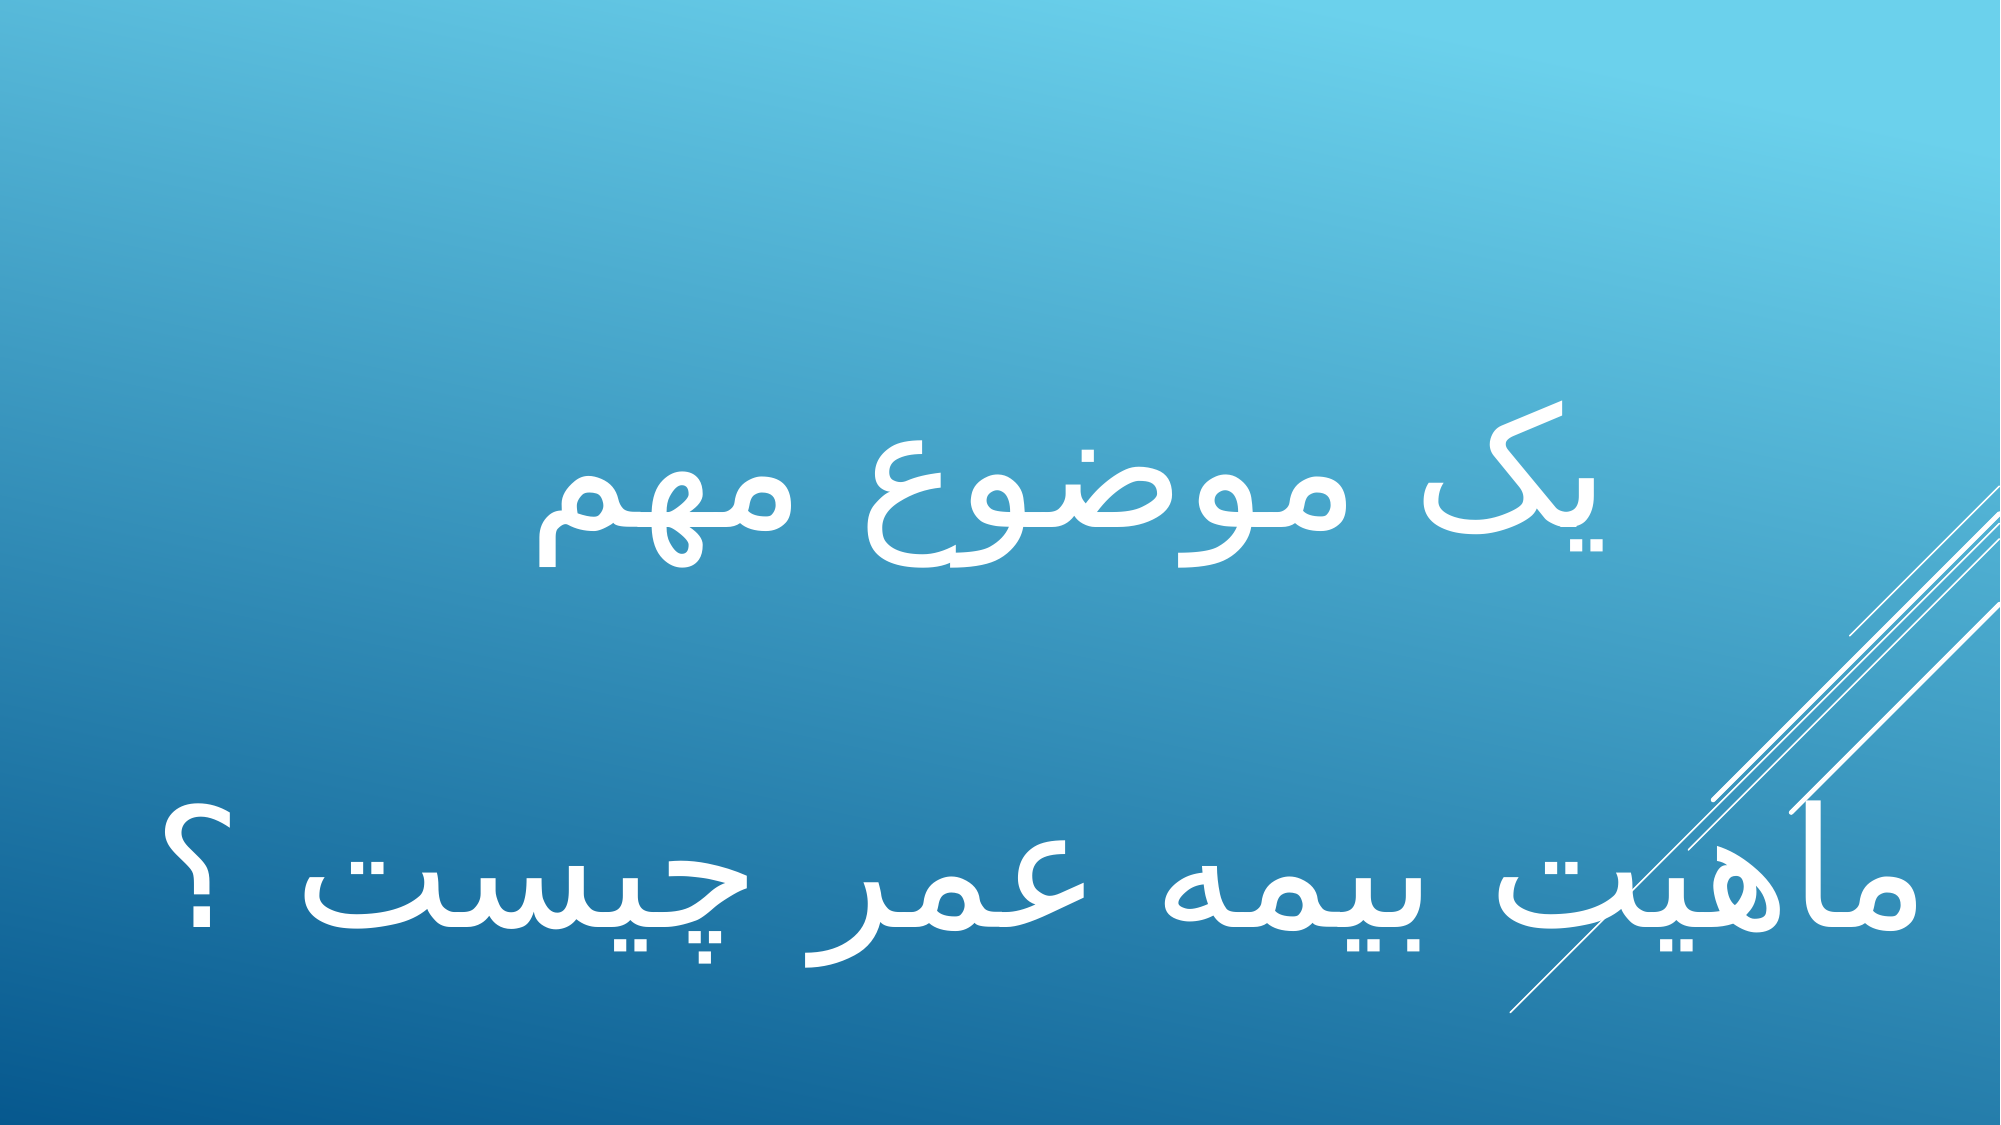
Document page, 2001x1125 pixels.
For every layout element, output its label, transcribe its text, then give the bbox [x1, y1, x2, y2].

title یک موضوع مهم ماهیت بیمه عمر چیست ؟ [137, 0, 1948, 969]
list [345, 128, 1746, 635]
